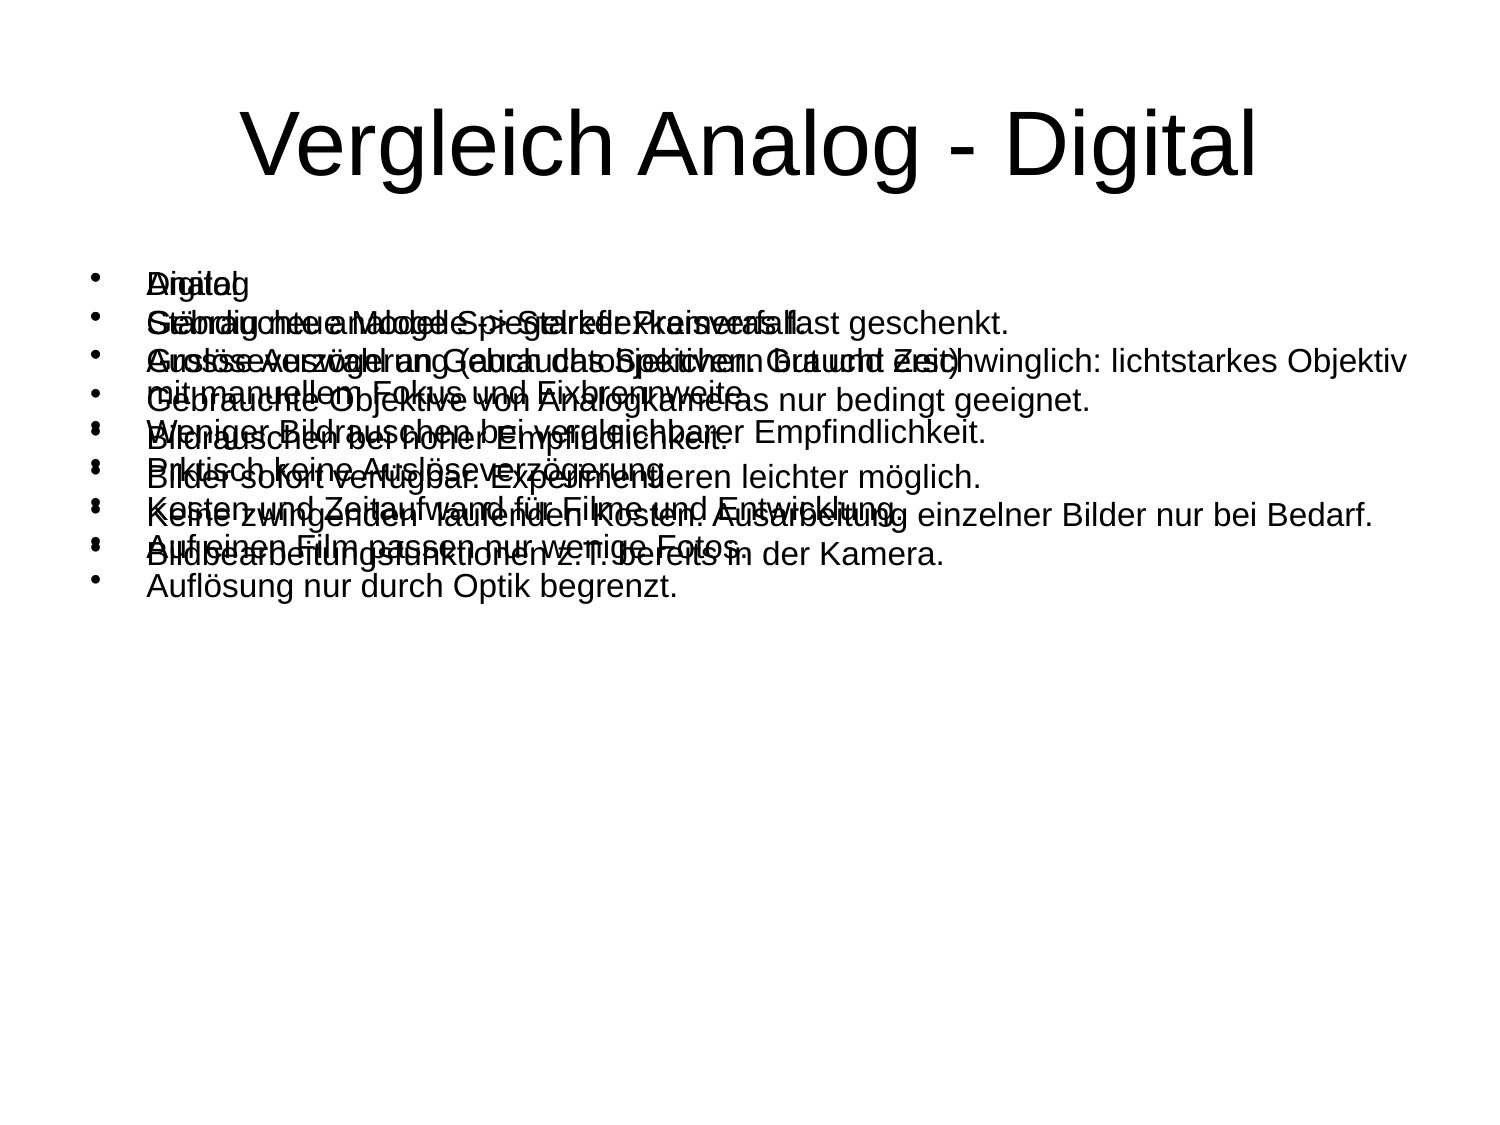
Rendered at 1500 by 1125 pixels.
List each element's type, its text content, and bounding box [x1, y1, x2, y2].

list Digital Ständig neue Modelle -> Starker Preisverfall. Auslöseverzögerung (auch das Speichern braucht Zeit) Gebrauchte Objektive von Analogkameras nur bedingt geeignet. Bildrauschen bei hoher Empfindlichkeit. Bilder sofort verfügbar. Experimentieren leichter möglich. Keine zwingenden laufenden Kosten. Ausarbeitung einzelner Bilder nur bei Bedarf. Bildbearbeitungsfunktionen z.T. bereits in der Kamera. [75, 262, 1425, 1005]
title Vergleich Analog - Digital [75, 45, 1425, 233]
